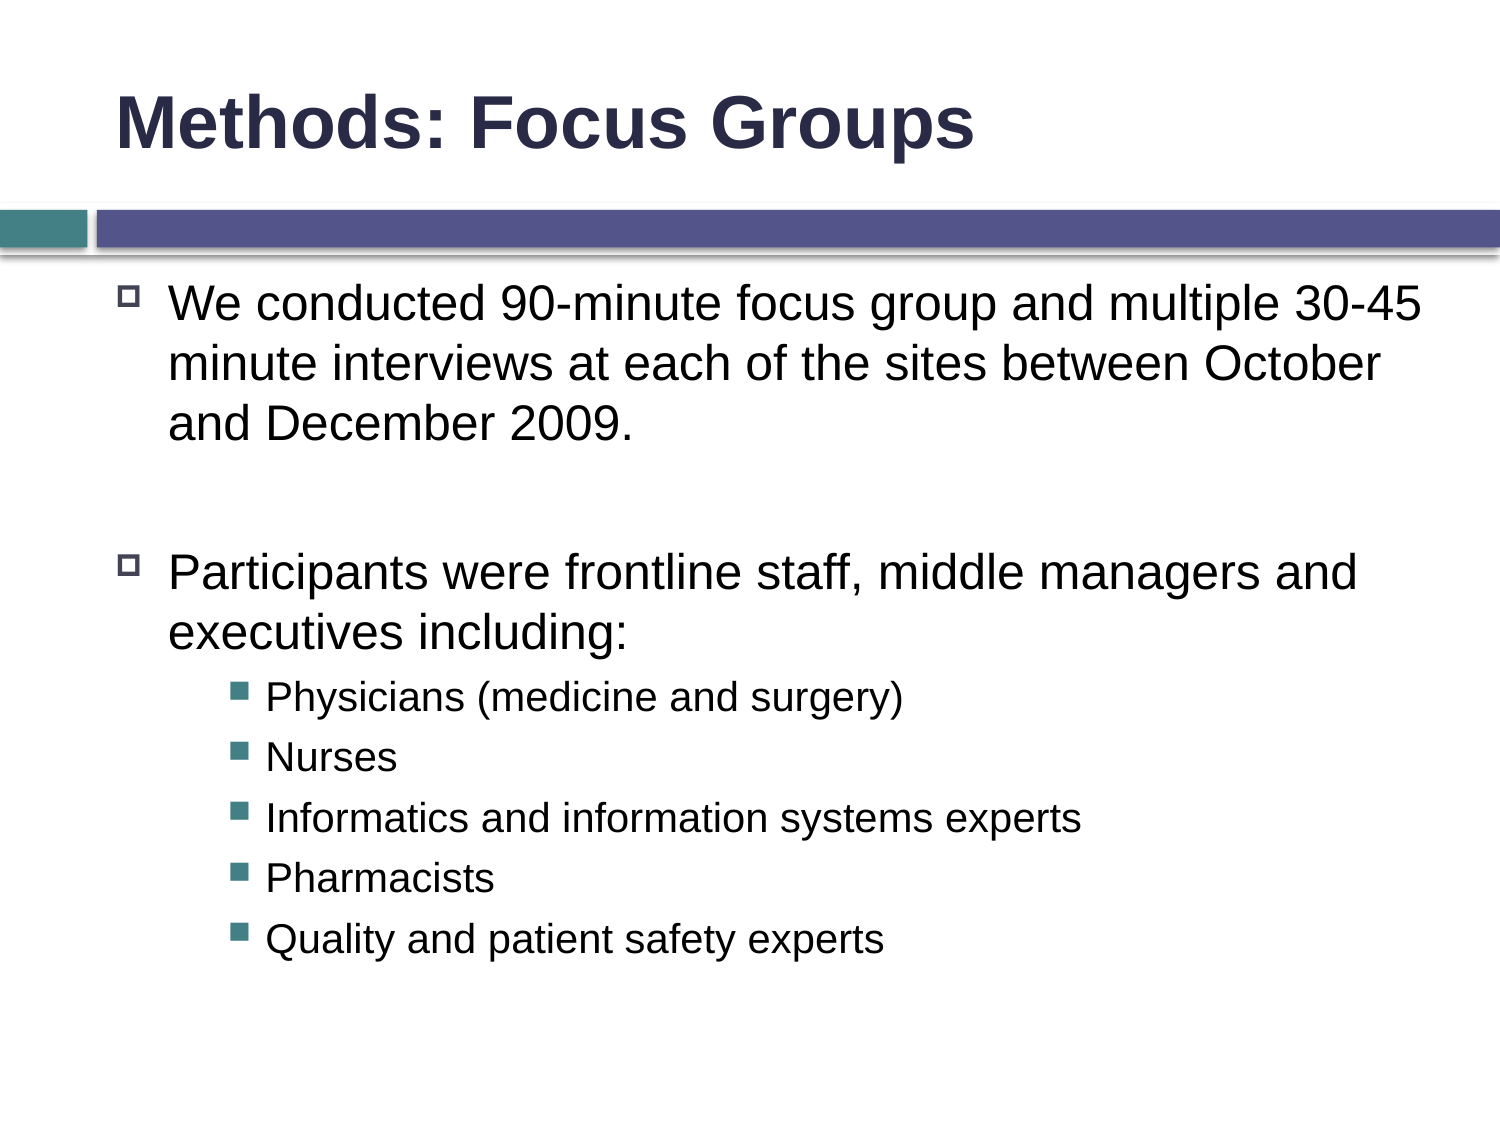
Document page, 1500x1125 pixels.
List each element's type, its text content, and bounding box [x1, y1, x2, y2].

title Methods: Focus Groups [100, 37, 1439, 201]
list We conducted 90-minute focus group and multiple 30-45 minute interviews at each of the sites between October and December 2009. Participants were frontline staff, middle managers and executives including: Physicians (medicine and surgery) Nurses Informatics and information systems experts Pharmacists Quality and patient safety experts [100, 262, 1439, 1001]
